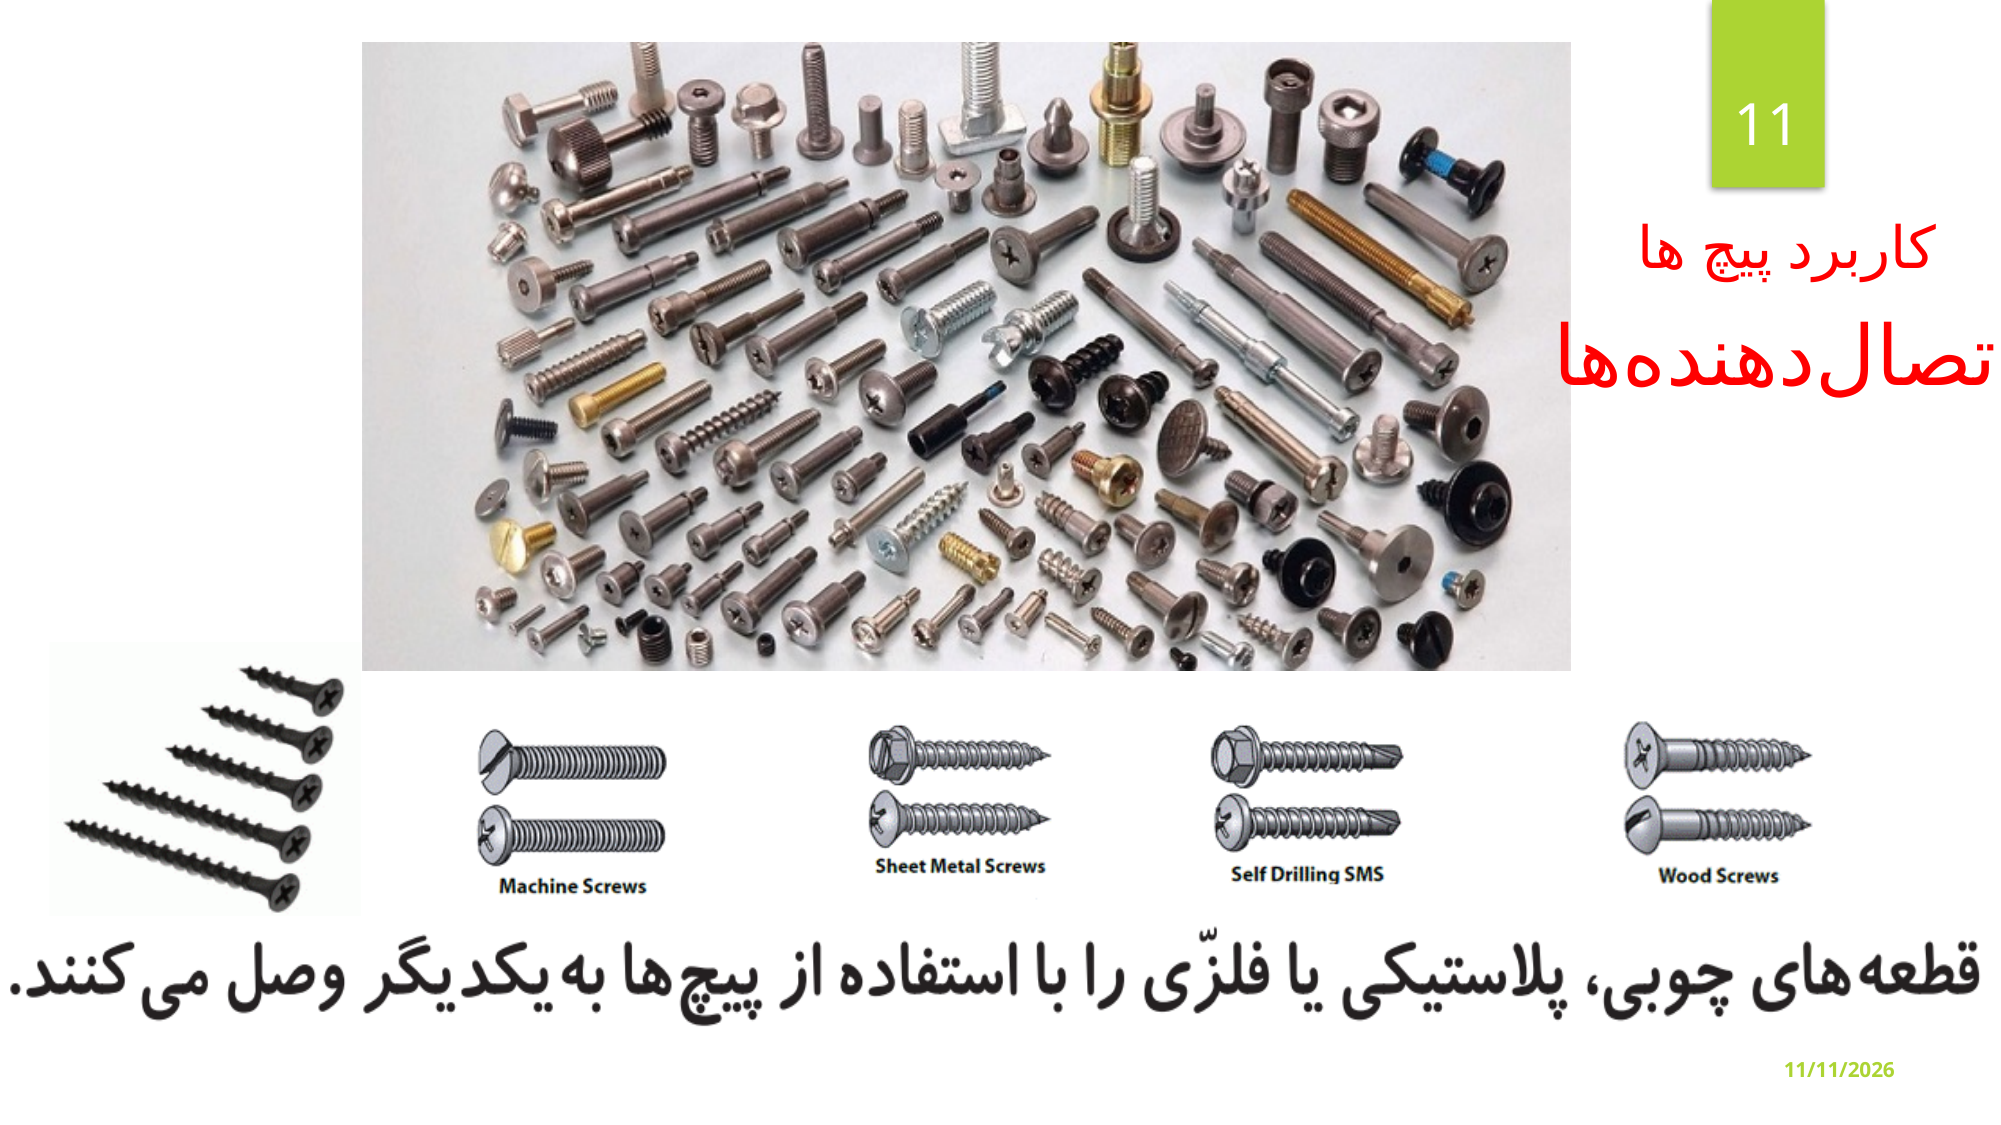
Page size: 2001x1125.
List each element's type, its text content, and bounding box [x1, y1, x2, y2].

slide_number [1747, 1056, 1910, 1099]
text_box اتصال‌دهنده‌ها [1575, 295, 2000, 410]
picture [852, 715, 1105, 904]
picture [9, 42, 1986, 1045]
slide_number 11 [1698, 48, 1836, 175]
text_box کاربرد پیچ ها [1622, 202, 1951, 288]
